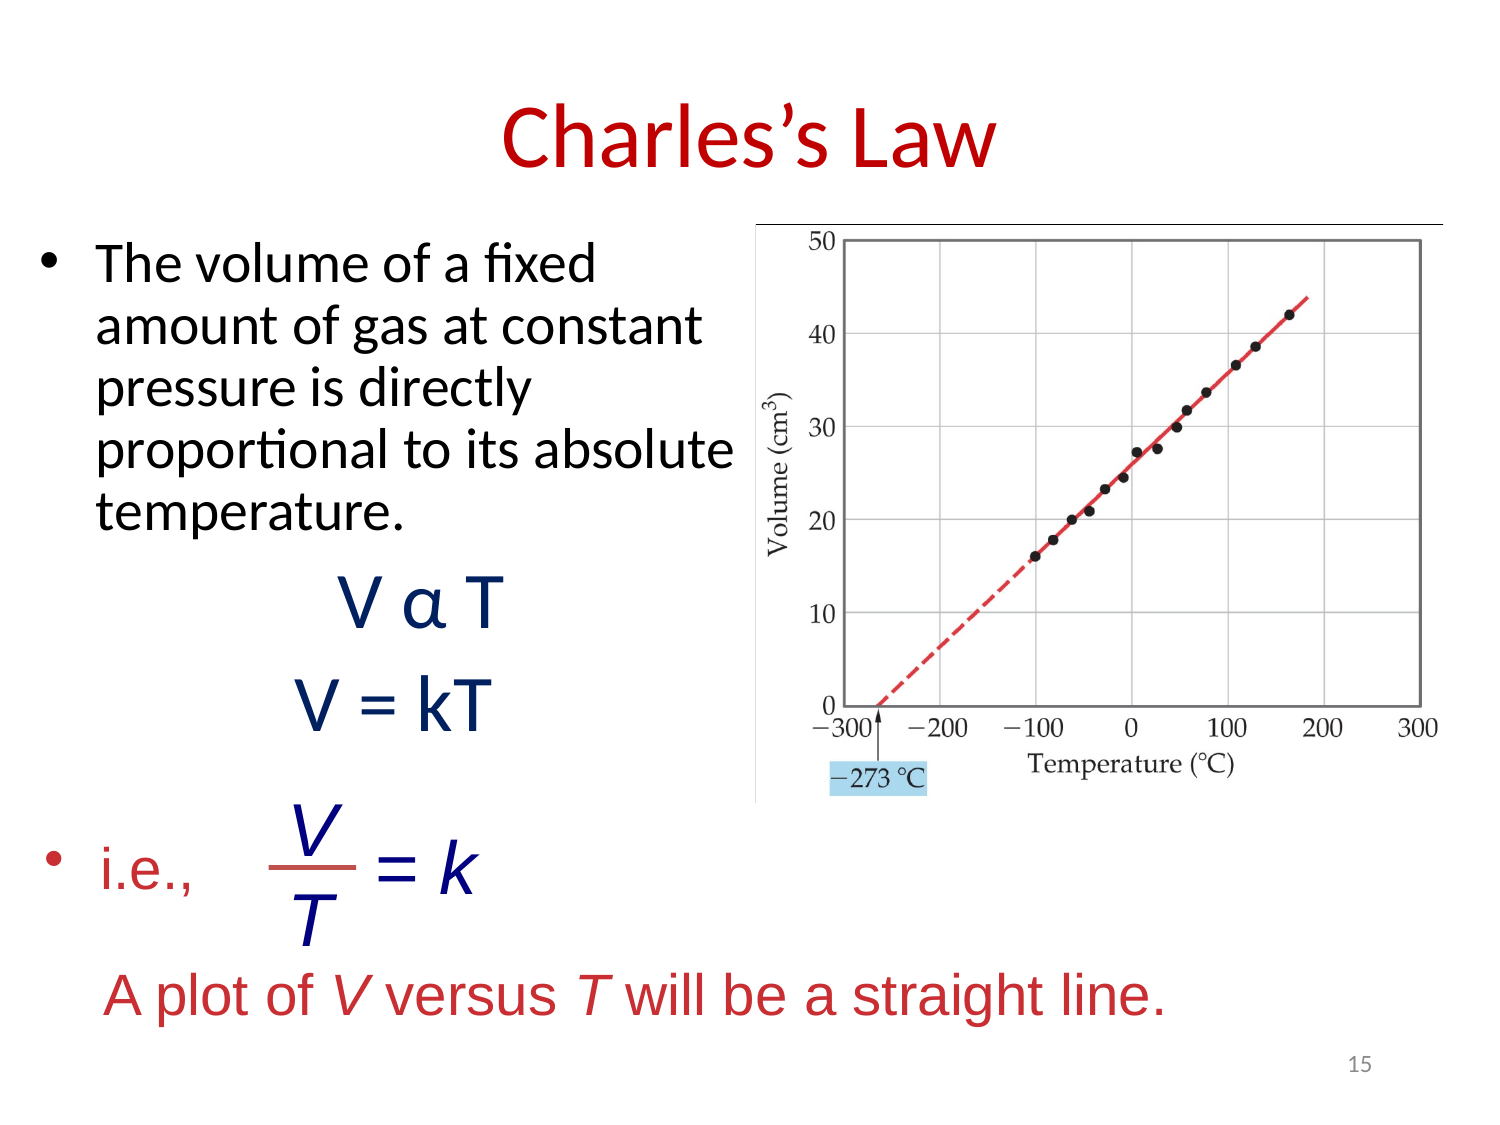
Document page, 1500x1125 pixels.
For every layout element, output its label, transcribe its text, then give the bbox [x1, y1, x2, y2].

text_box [29, 774, 493, 971]
title Charles’s Law [112, 37, 1388, 224]
list The volume of a fixed amount of gas at constant pressure is directly proportional to its absolute temperature. V α T V = kT [24, 224, 754, 759]
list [755, 224, 1444, 803]
slide_number 15 [1074, 1025, 1388, 1100]
text_box A plot of V versus T will be a straight line. [88, 950, 1184, 1035]
